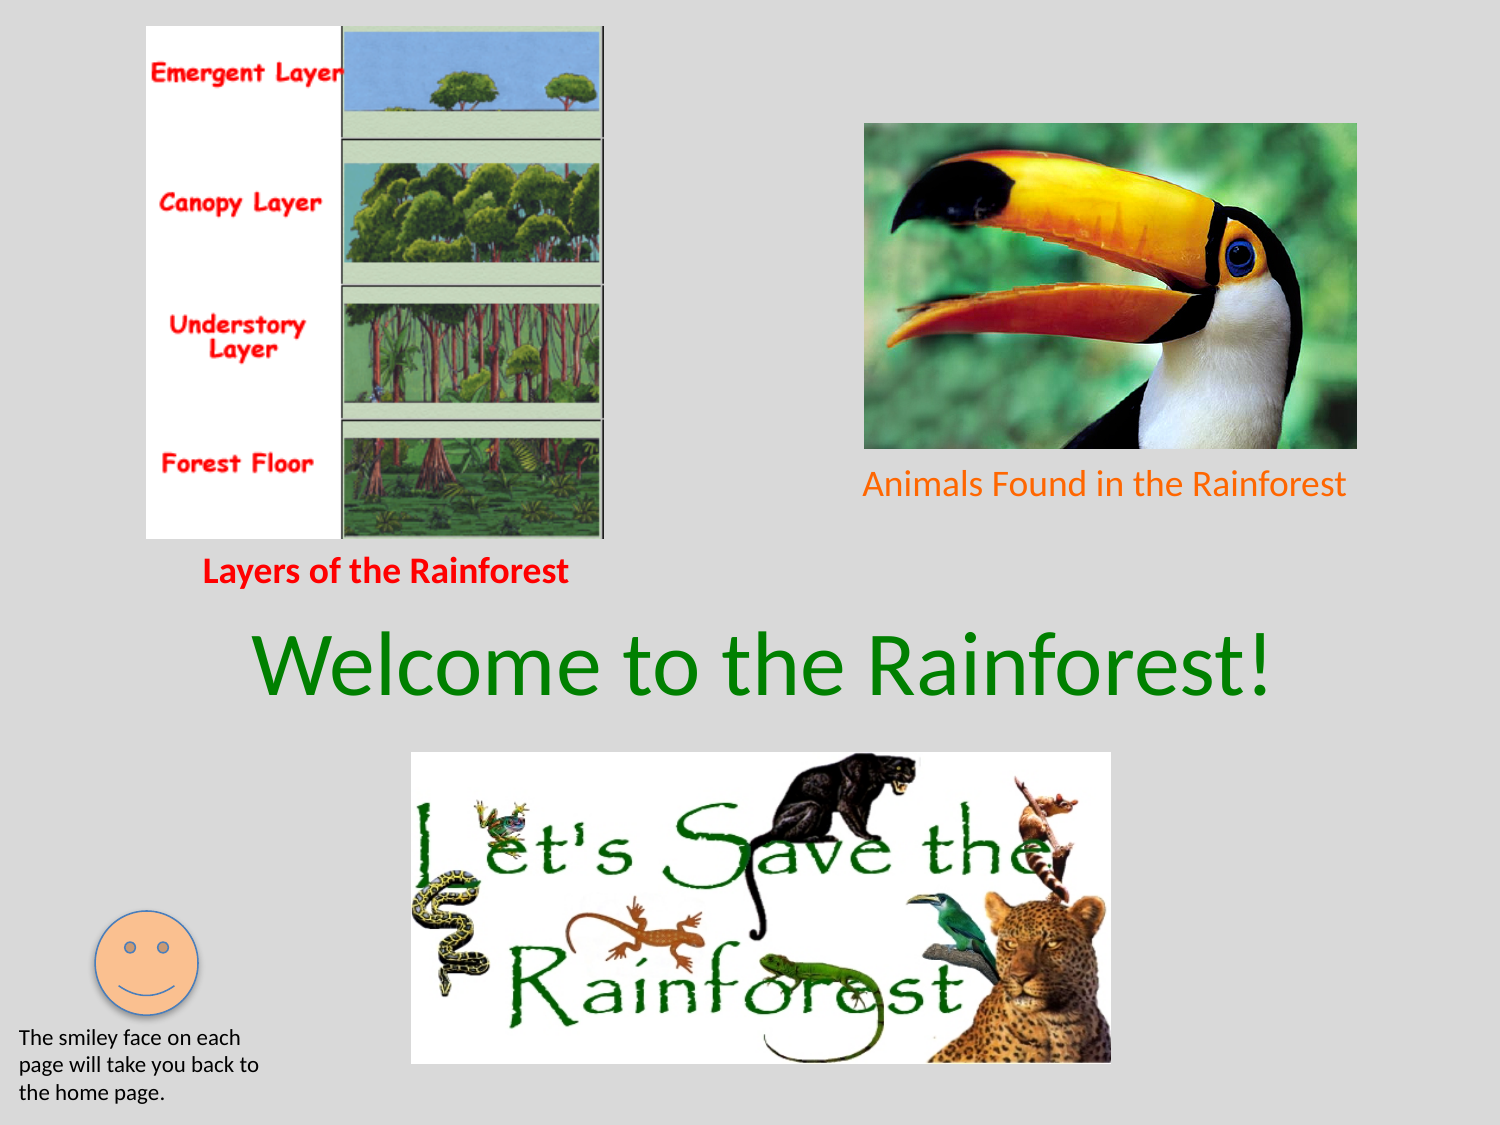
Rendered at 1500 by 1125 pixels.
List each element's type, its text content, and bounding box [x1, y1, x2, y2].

text_box [94, 910, 199, 1015]
text_box Layers of the Rainforest [126, 538, 646, 598]
title Welcome to the Rainforest! [126, 538, 1402, 780]
text_box Animals Found in the Rainforest [847, 451, 1373, 511]
text_box The smiley face on each page will take you back to the home page. [3, 1015, 290, 1113]
picture [411, 752, 1111, 1064]
picture [863, 123, 1357, 449]
picture [146, 26, 604, 539]
